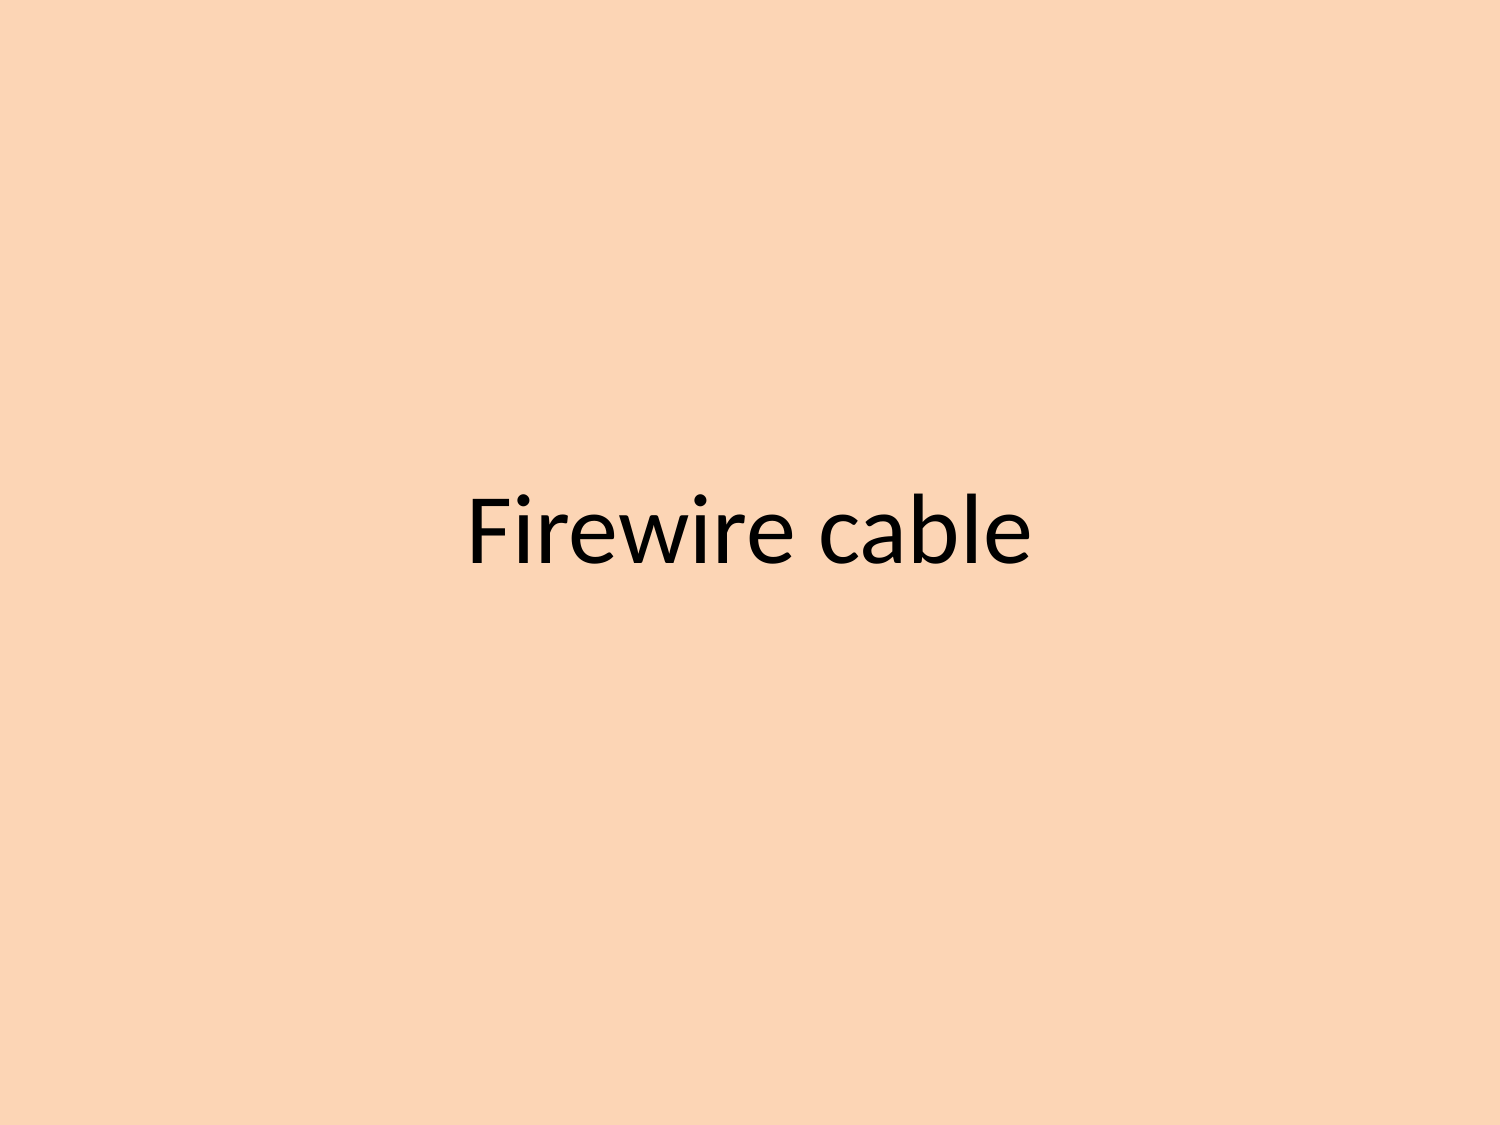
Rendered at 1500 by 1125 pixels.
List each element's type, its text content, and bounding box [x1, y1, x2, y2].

list Firewire cable [75, 262, 1425, 1005]
